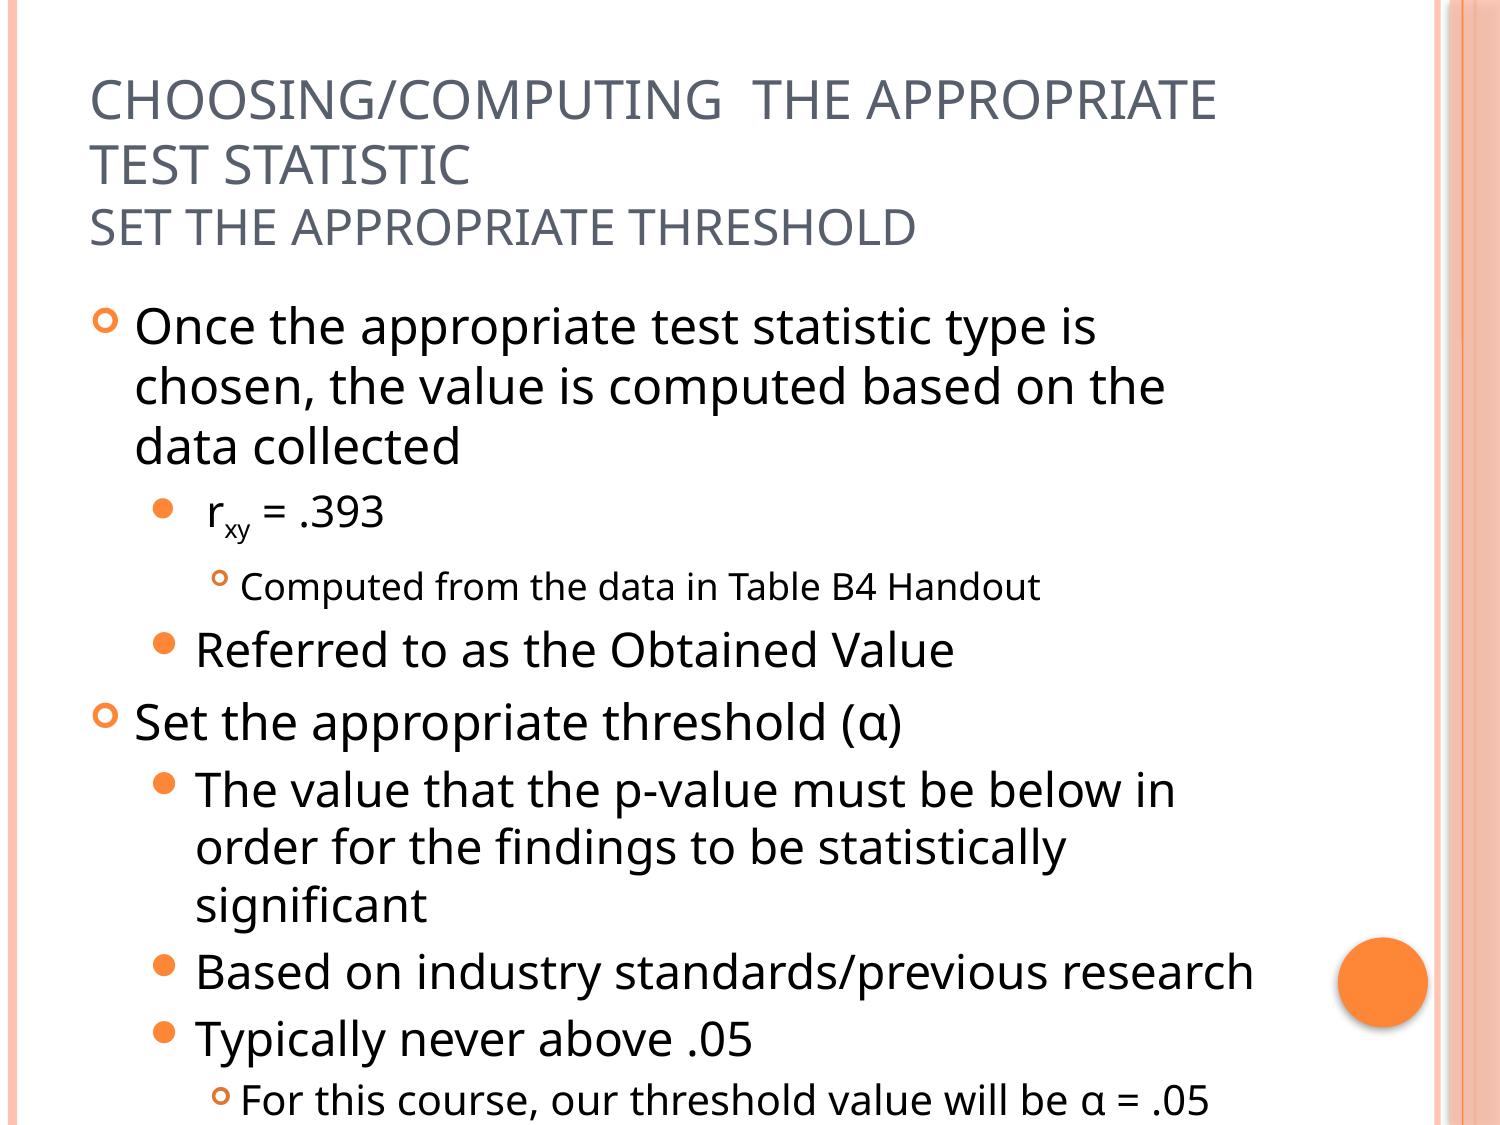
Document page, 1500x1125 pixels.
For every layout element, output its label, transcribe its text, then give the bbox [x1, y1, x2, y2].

title Choosing/Computing the Appropriate Test Statistic Set the Appropriate Threshold [75, 95, 1400, 263]
list Once the appropriate test statistic type is chosen, the value is computed based on the data collected rxy = .393 Computed from the data in Table B4 Handout Referred to as the Obtained Value Set the appropriate threshold (α) The value that the p-value must be below in order for the findings to be statistically significant Based on industry standards/previous research Typically never above .05 For this course, our threshold value will be α = .05 [75, 287, 1300, 1063]
